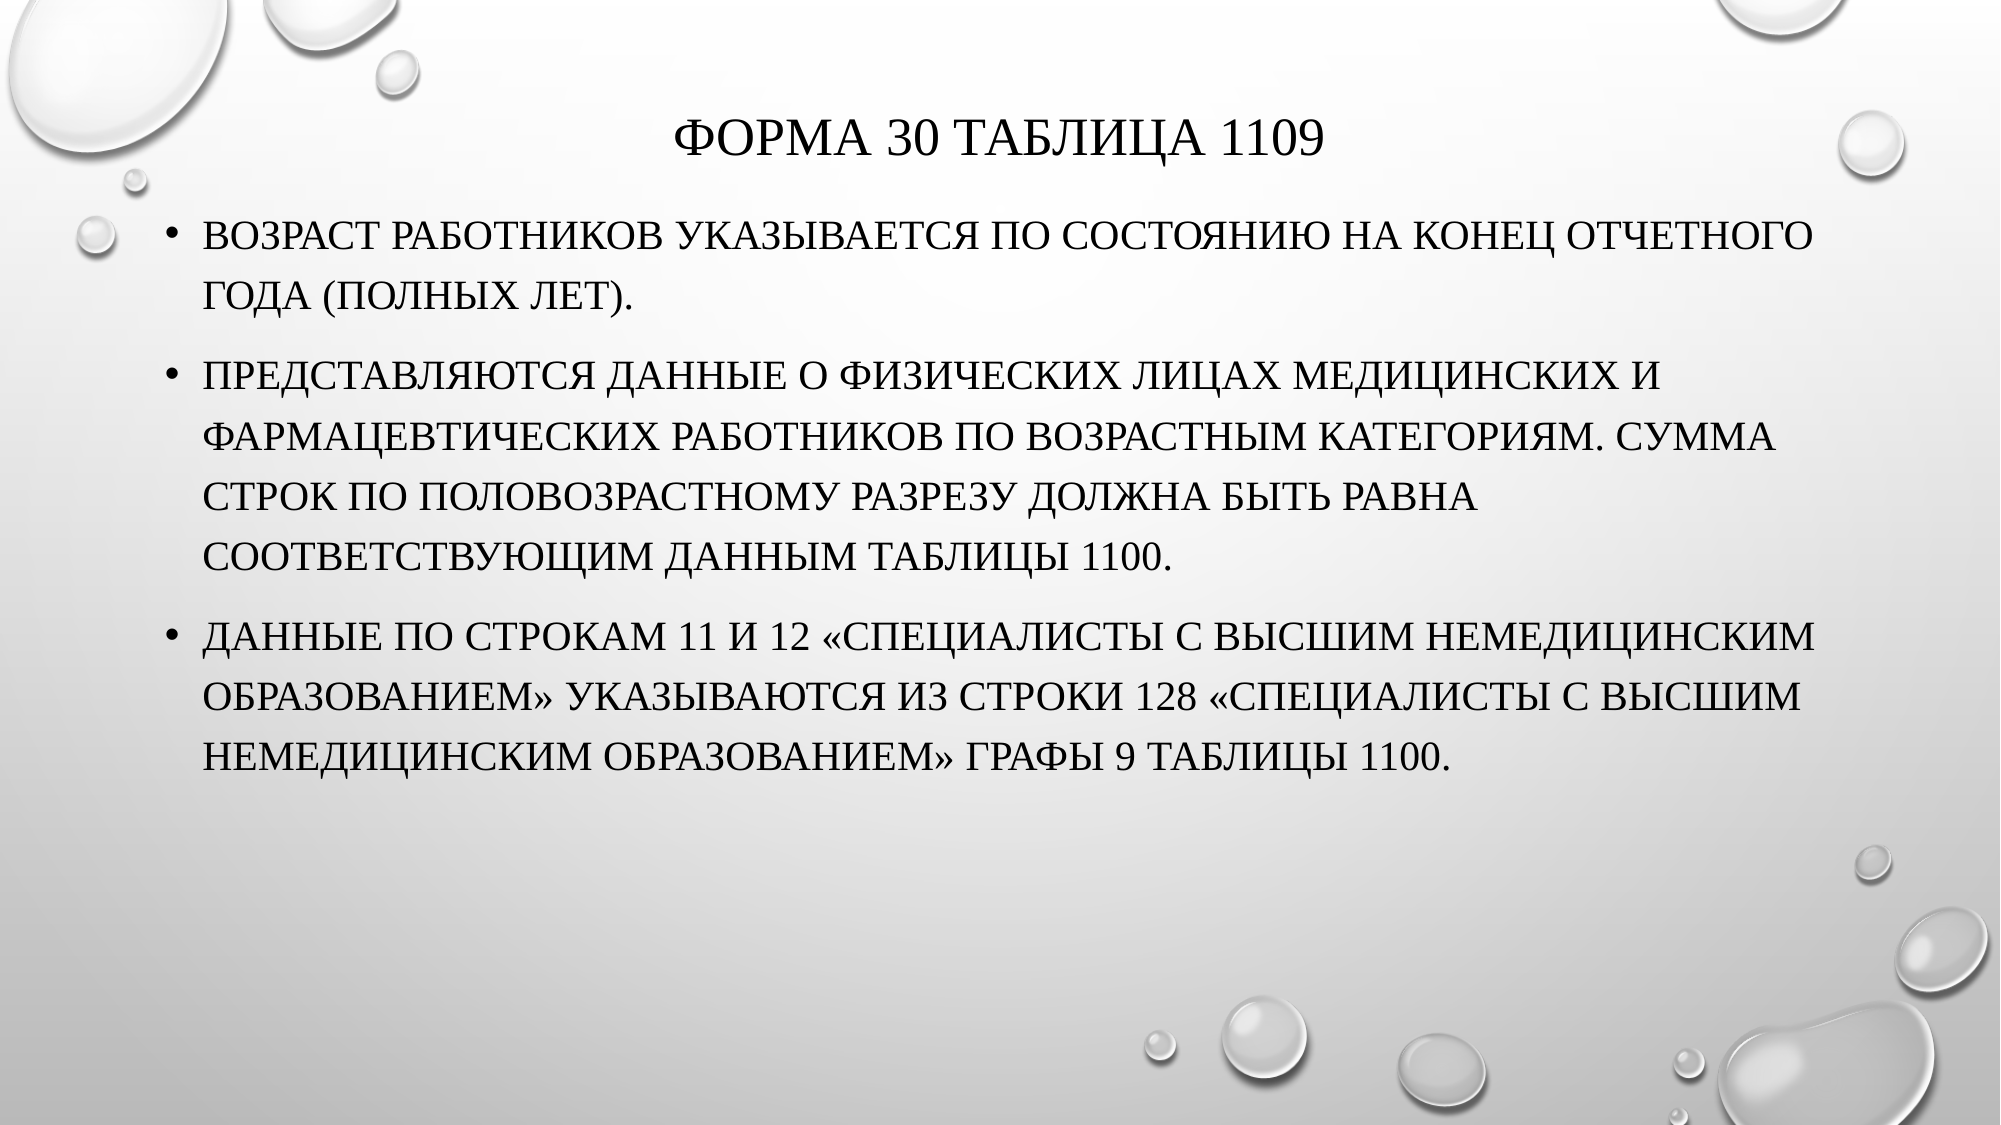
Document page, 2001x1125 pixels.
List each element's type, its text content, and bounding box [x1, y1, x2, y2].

list Возраст работников указывается по состоянию на конец отчетного года (полных лет). представляются данные о физических лицах медицинских и фармацевтических работников по возрастным категориям. Сумма строк по половозрастному разрезу должна быть равна соответствующим данным таблицы 1100. Данные по строкам 11 и 12 «специалисты с высшим немедицинским образованием» указываются из строки 128 «специалисты с высшим немедицинским образованием» графы 9 таблицы 1100. [149, 189, 1850, 950]
picture [0, 0, 2000, 1125]
title Форма 30 таблица 1109 [149, 101, 1851, 175]
